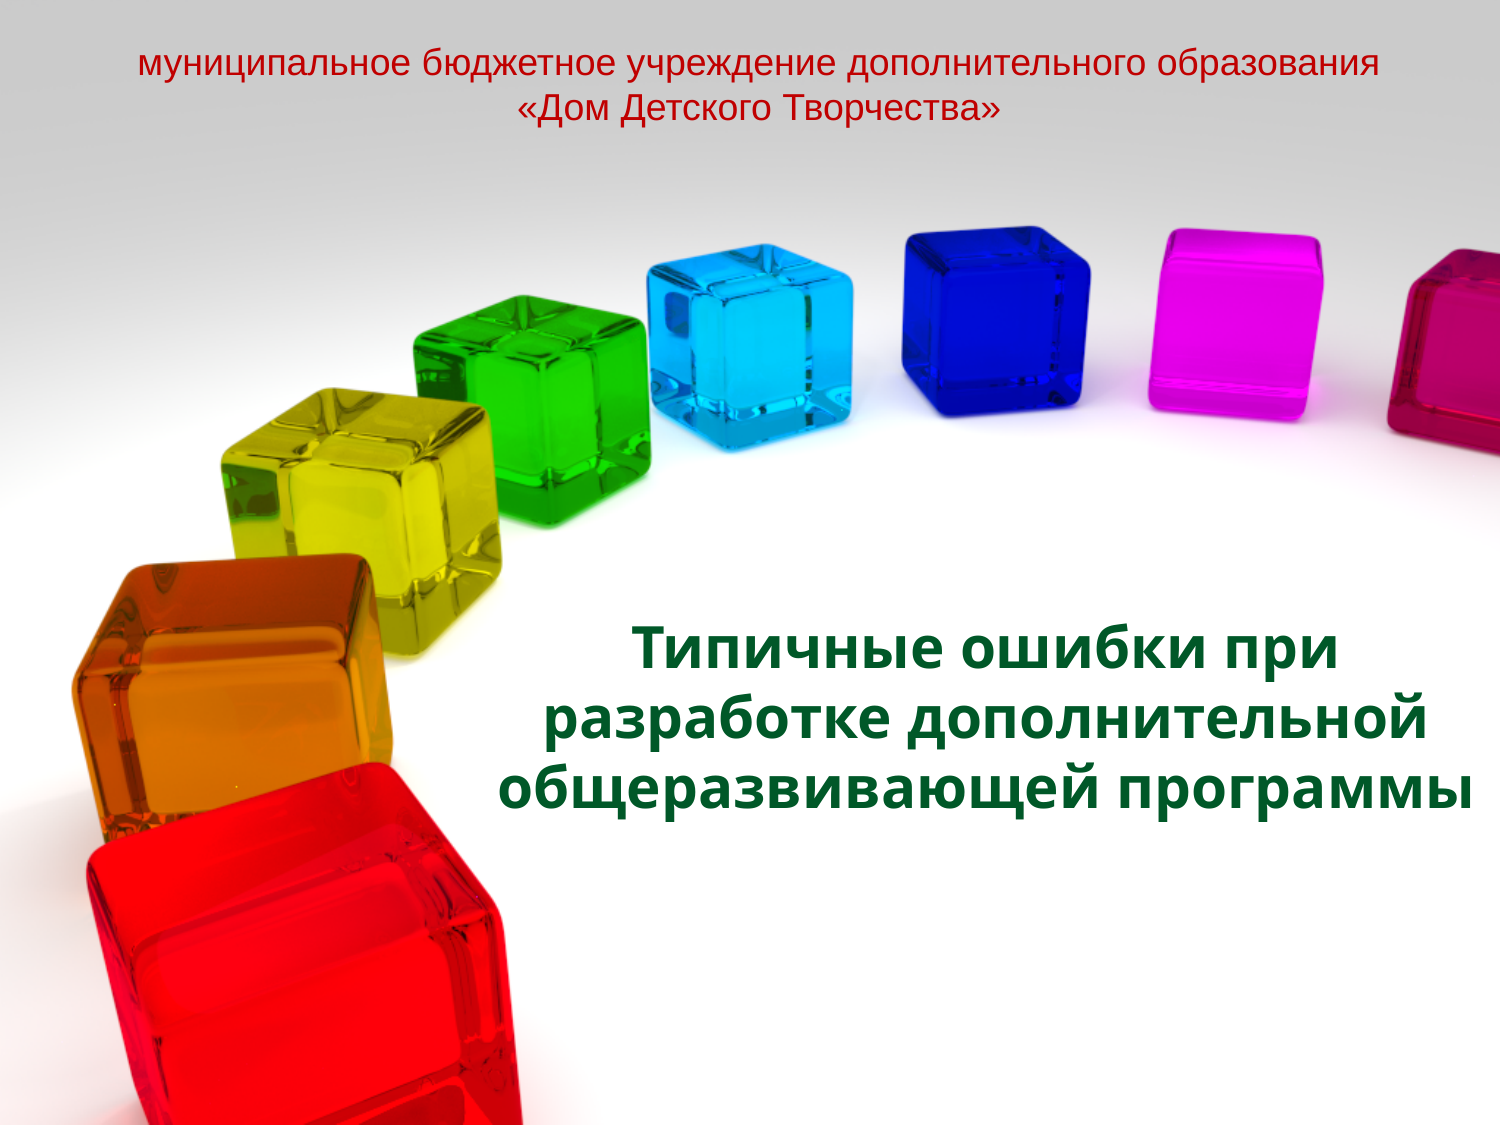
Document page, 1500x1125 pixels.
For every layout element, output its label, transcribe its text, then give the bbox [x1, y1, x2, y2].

title Типичные ошибки при разработке дополнительной общеразвивающей программы [472, 456, 1500, 906]
picture [0, 0, 1500, 1125]
text_box муниципальное бюджетное учреждение дополнительного образования «Дом Детского Творчества» [71, 30, 1447, 181]
